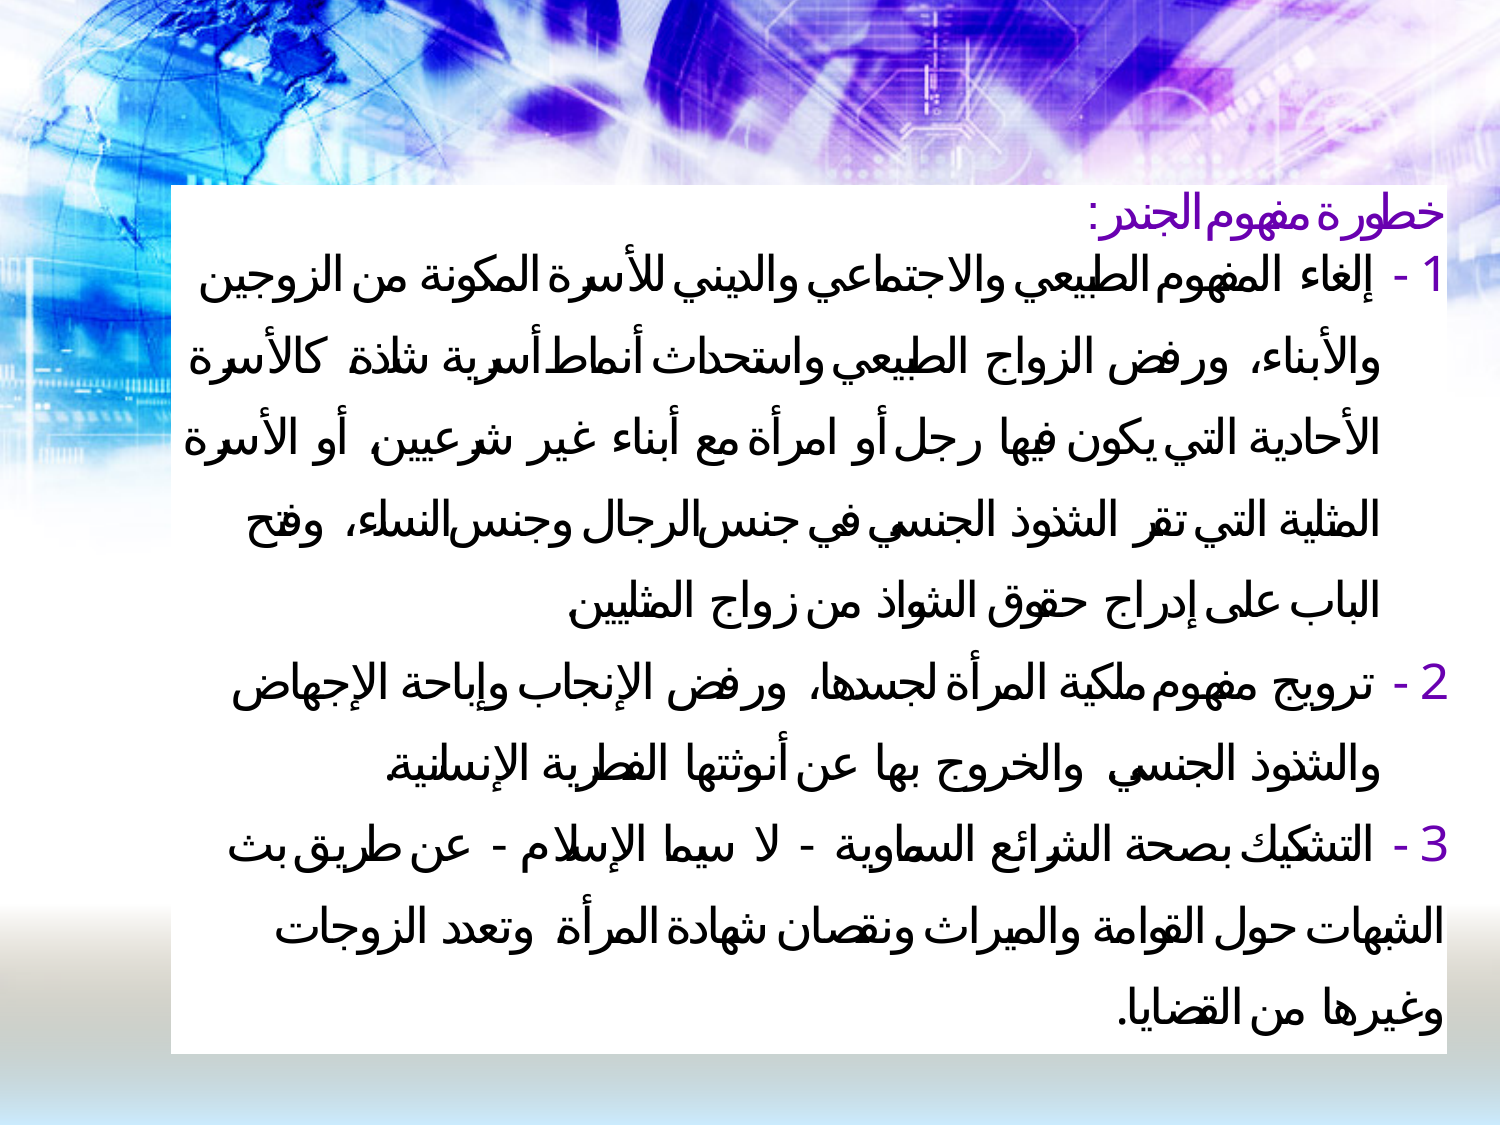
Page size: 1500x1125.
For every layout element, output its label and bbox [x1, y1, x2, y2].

picture [0, 0, 1500, 938]
text_box [170, 184, 1448, 1060]
